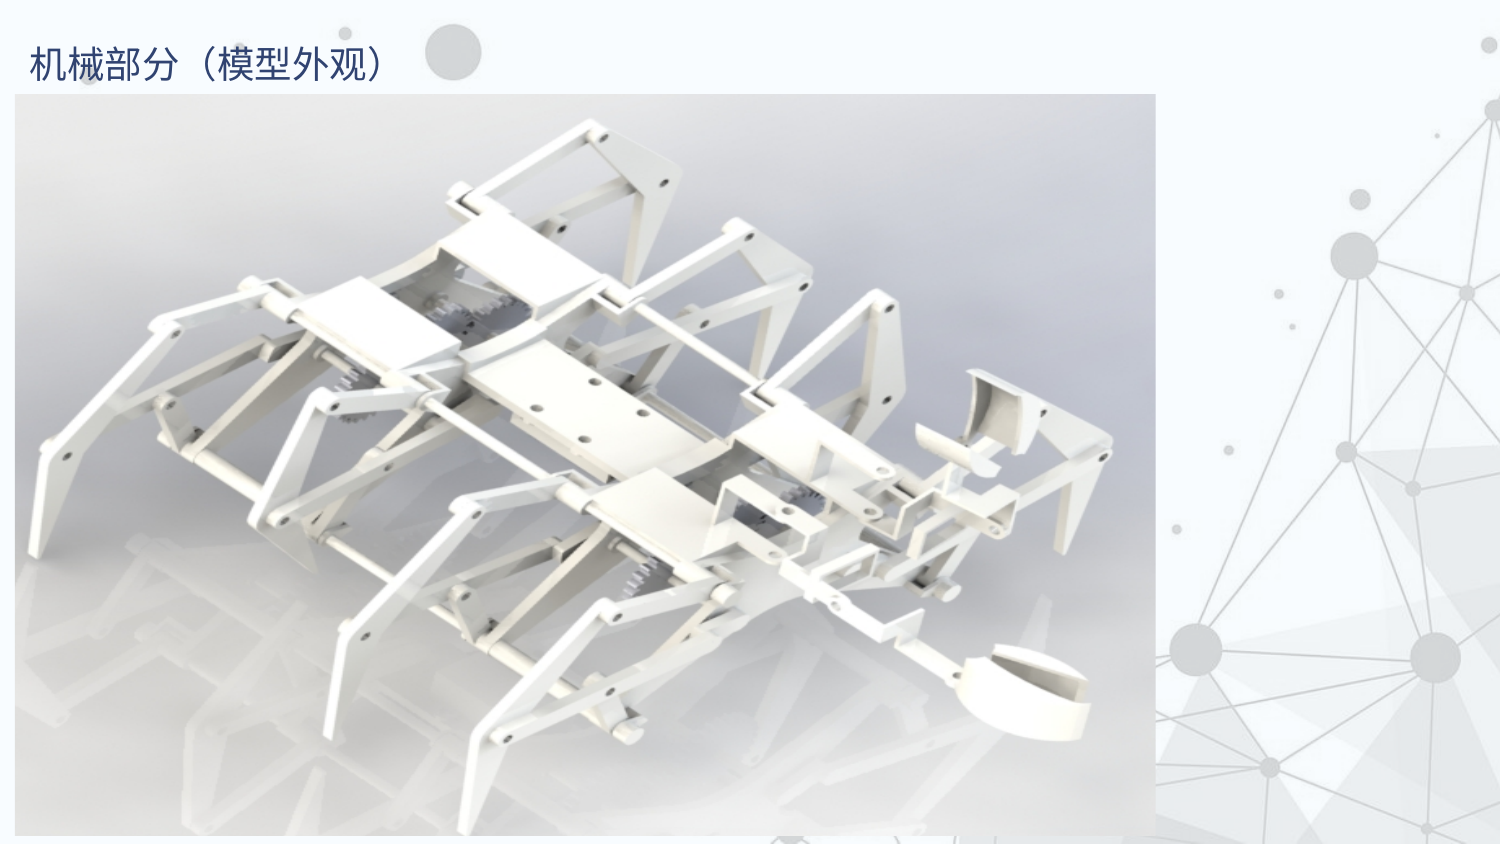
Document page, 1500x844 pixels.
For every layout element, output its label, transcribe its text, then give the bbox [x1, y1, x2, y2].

text_box 机械部分（模型外观） [14, 33, 420, 94]
picture [14, 94, 1156, 836]
